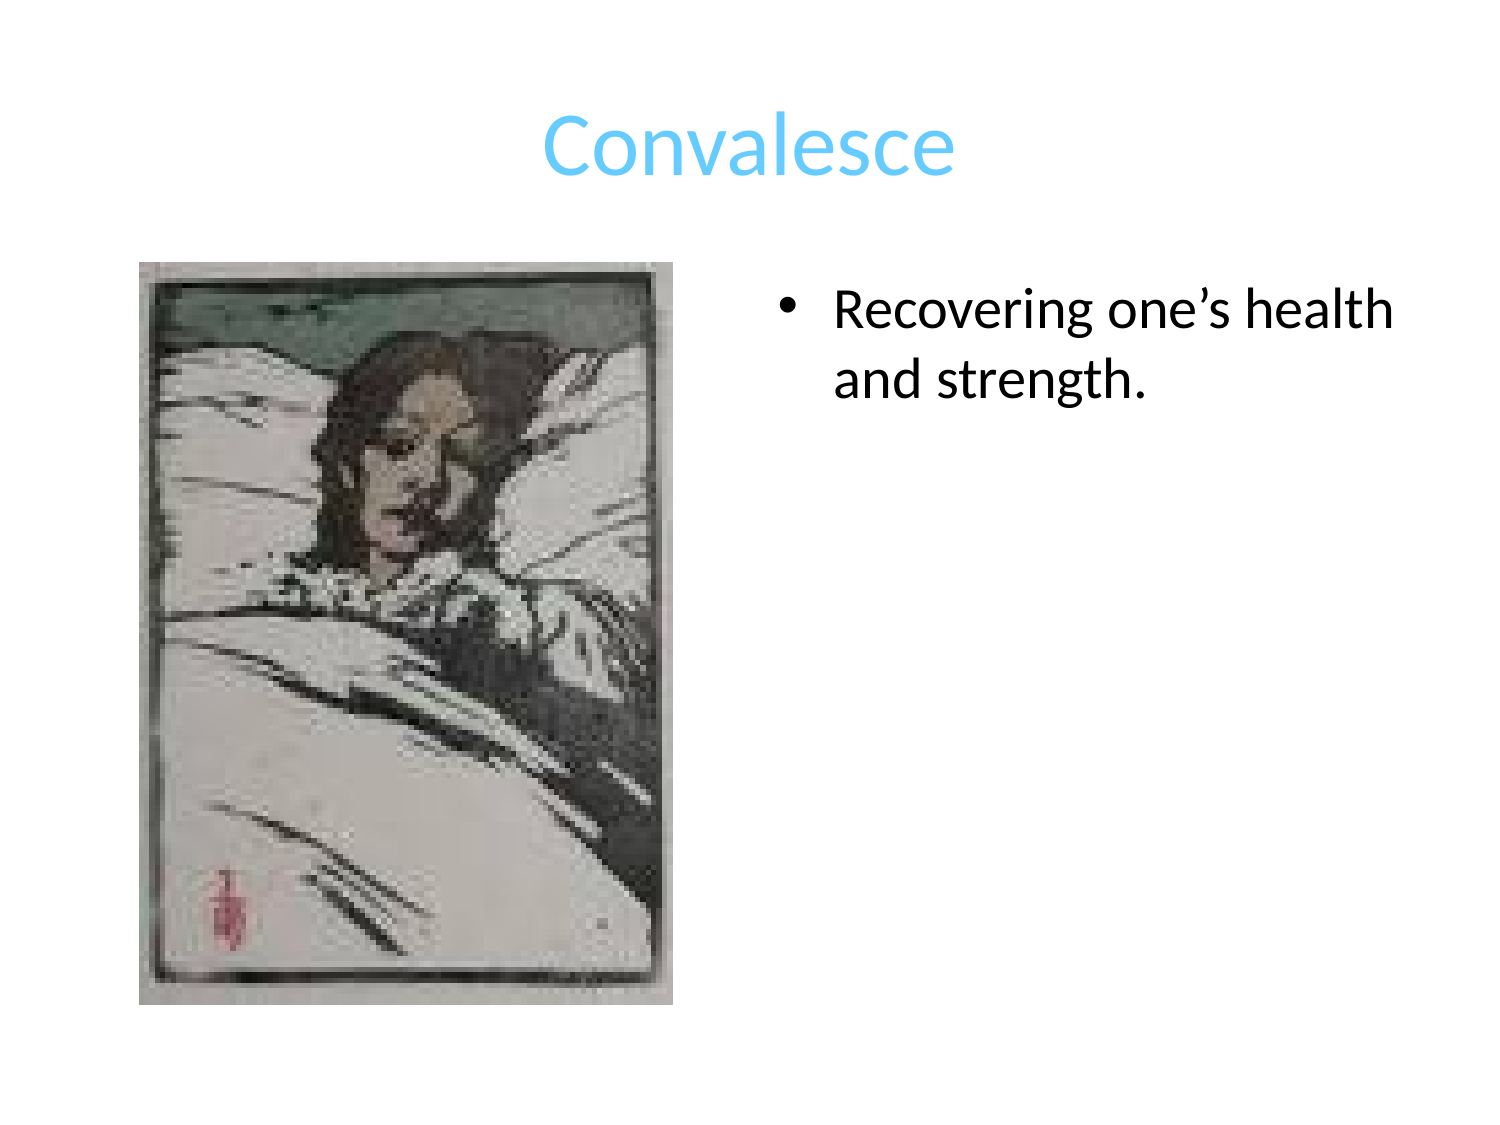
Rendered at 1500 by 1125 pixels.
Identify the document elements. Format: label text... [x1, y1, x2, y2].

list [74, 262, 738, 1006]
list Recovering one’s health and strength. [762, 262, 1425, 1005]
title Convalesce [75, 45, 1425, 233]
